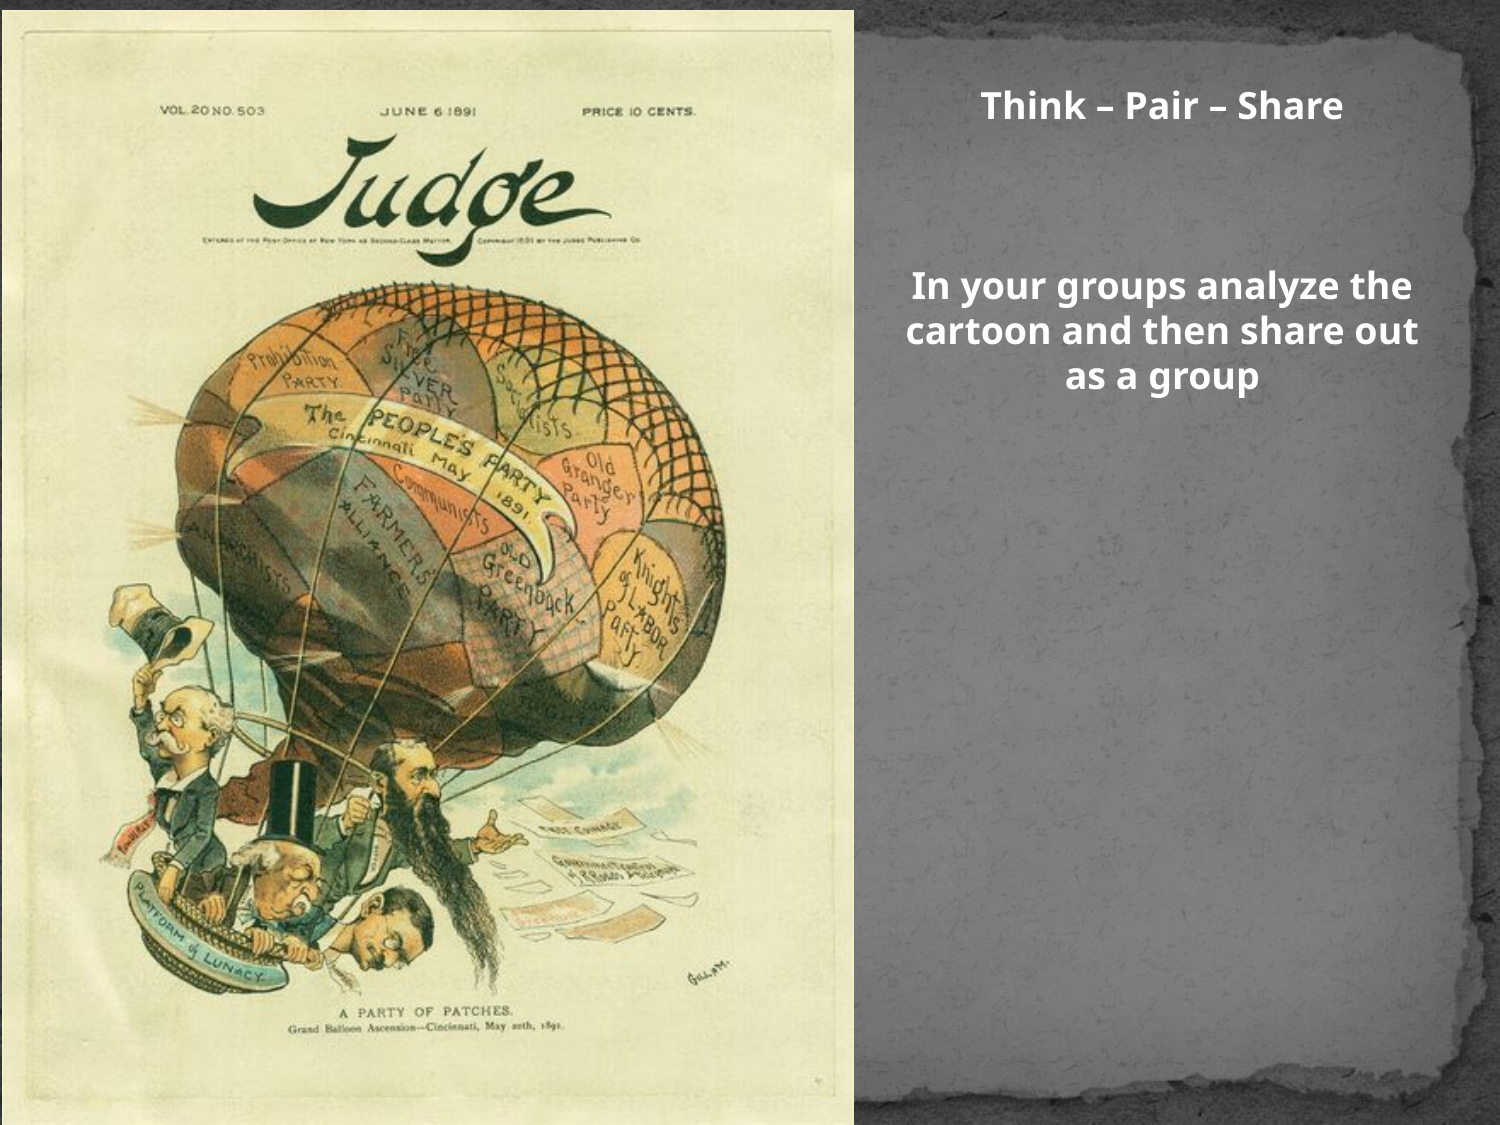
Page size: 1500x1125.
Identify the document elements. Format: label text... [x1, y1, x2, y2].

text_box Think – Pair – Share In your groups analyze the cartoon and then share out as a group [887, 74, 1438, 405]
picture [2, 10, 854, 1125]
